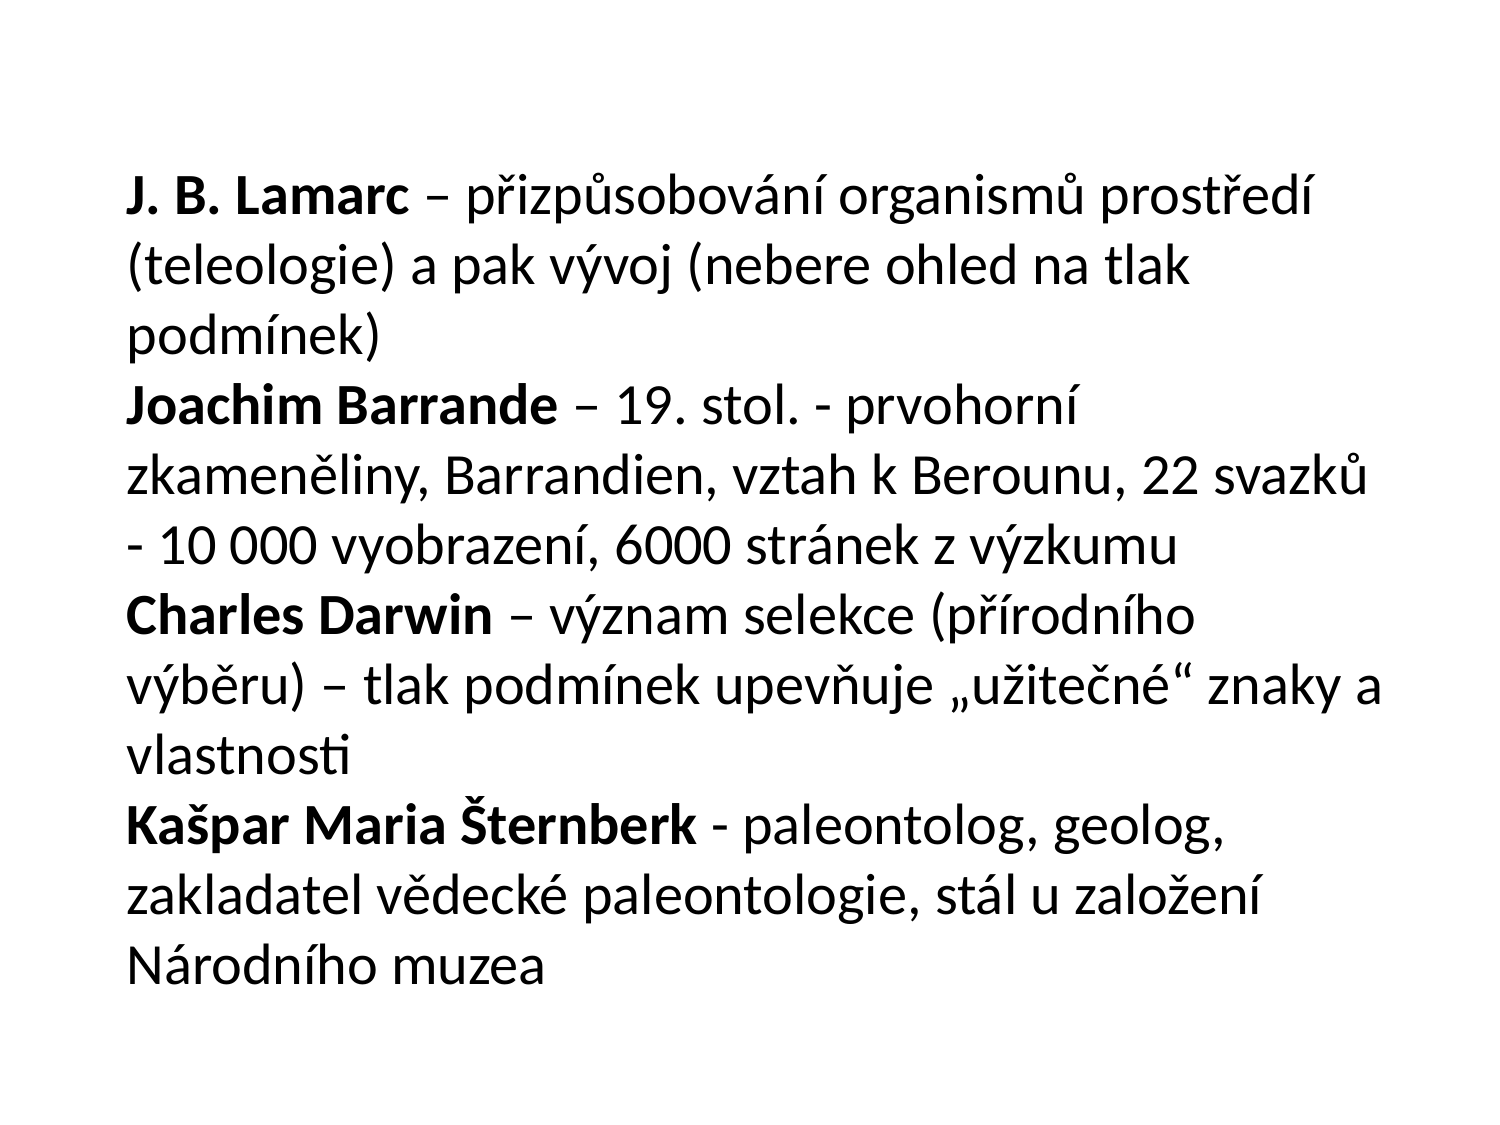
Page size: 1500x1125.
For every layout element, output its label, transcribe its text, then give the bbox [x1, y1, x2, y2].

text_box J. B. Lamarc – přizpůsobování organismů prostředí (teleologie) a pak vývoj (nebere ohled na tlak podmínek) Joachim Barrande – 19. stol. - prvohorní zkameněliny, Barrandien, vztah k Berounu, 22 svazků - 10 000 vyobrazení, 6000 stránek z výzkumu Charles Darwin – význam selekce (přírodního výběru) – tlak podmínek upevňuje „užitečné“ znaky a vlastnosti Kašpar Maria Šternberk - paleontolog, geolog, zakladatel vědecké paleontologie, stál u založení Národního muzea [112, 148, 1400, 1049]
